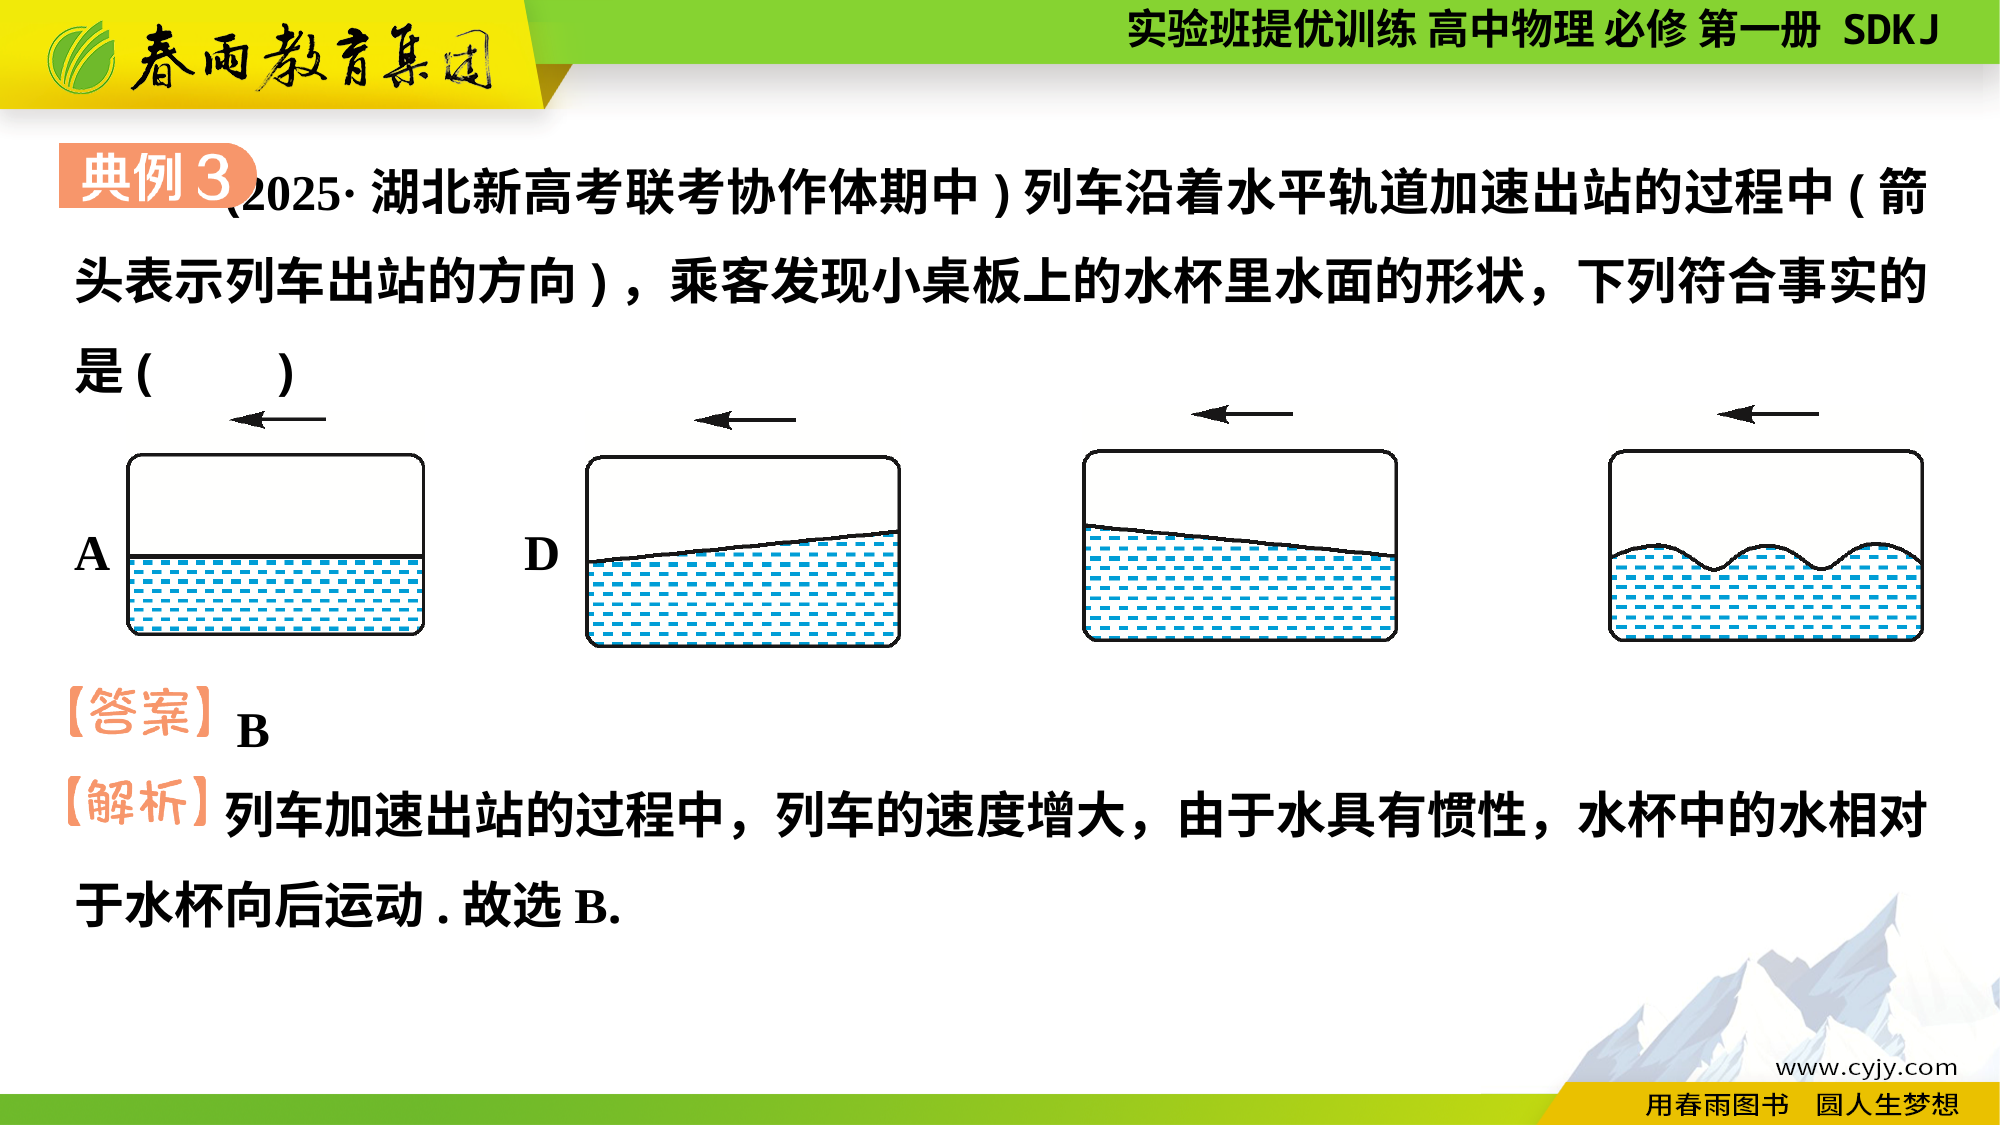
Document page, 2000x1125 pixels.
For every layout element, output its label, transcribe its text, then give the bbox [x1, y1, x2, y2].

list (2025·湖北新高考联考协作体期中)列车沿着水平轨道加速出站的过程中(箭头表示列车出站的方向)，乘客发现小桌板上的水杯里水面的形状，下列符合事实的是( ) A B C D [59, 122, 1944, 592]
picture [0, 0, 2000, 1125]
text_box 列车加速出站的过程中，列车的速度增大，由于水具有惯性，水杯中的水相对于水杯向后运动.故选B. [59, 746, 1944, 942]
text_box B [59, 660, 1944, 746]
